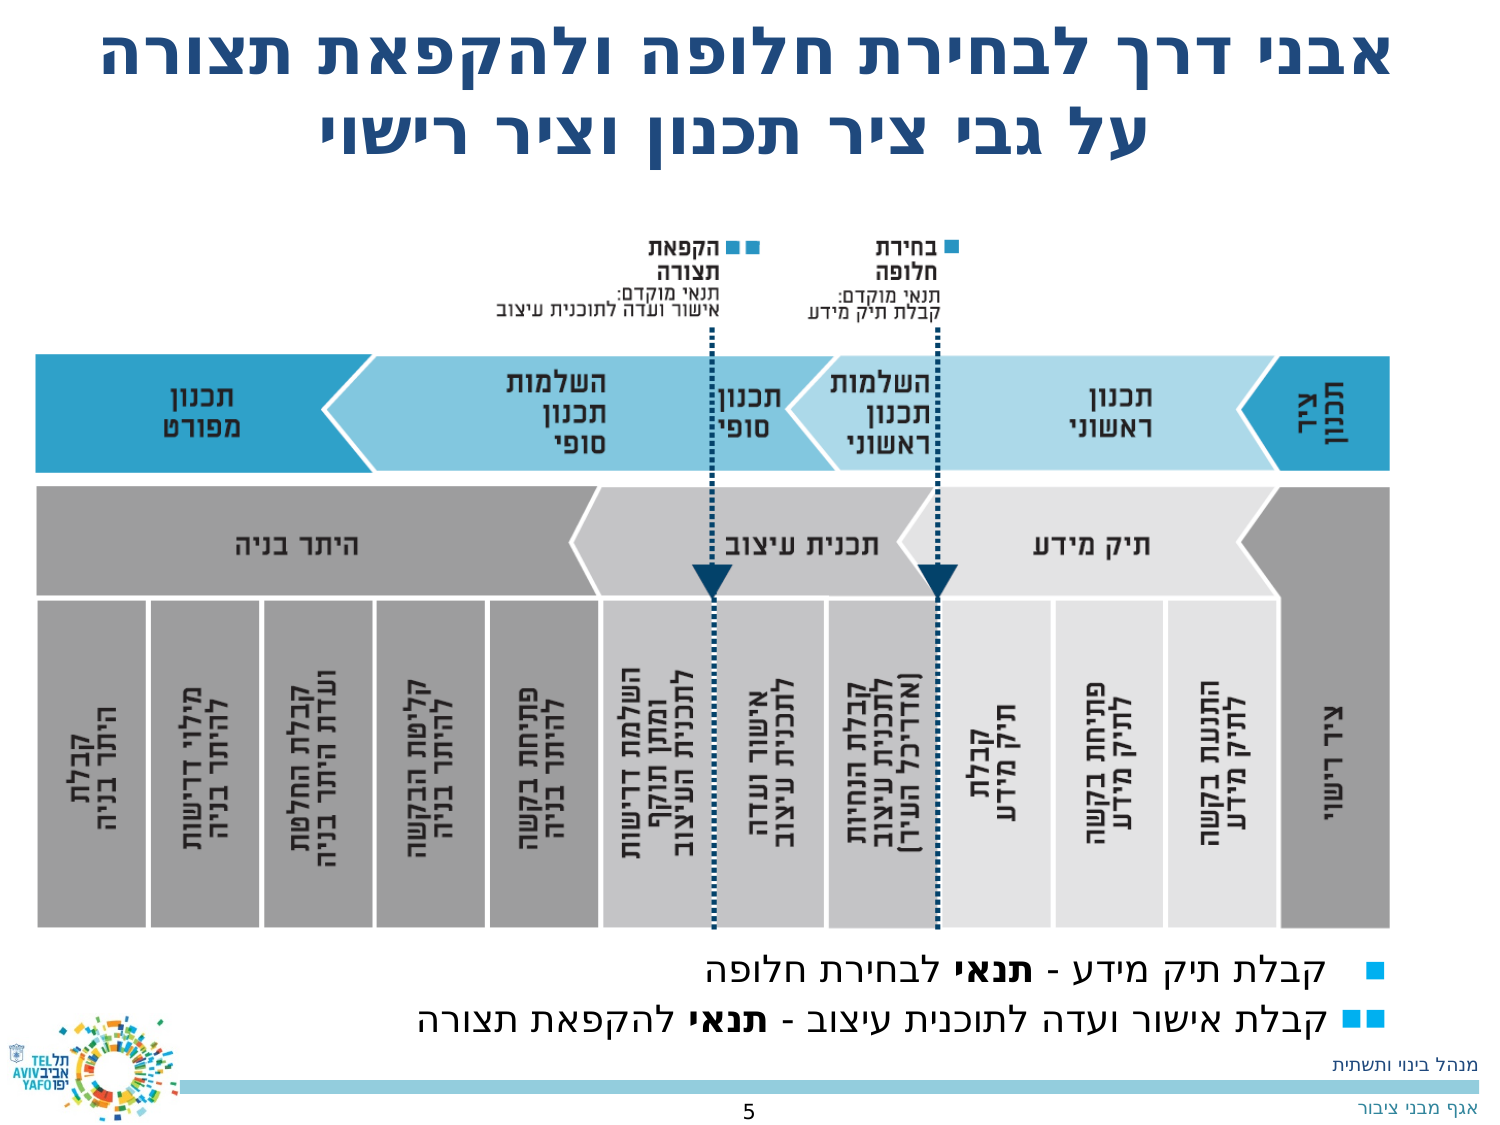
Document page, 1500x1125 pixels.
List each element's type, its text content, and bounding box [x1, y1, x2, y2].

text_box [1341, 1008, 1362, 1030]
text_box אבני דרך לבחירת חלופה ולהקפאת תצורה על גבי ציר תכנון וציר רישוי [0, 0, 1495, 175]
text_box קבלת תיק מידע - תנאי לבחירת חלופה [581, 948, 1343, 987]
picture [7, 1013, 180, 1123]
text_box [1364, 1008, 1386, 1030]
text_box קבלת אישור ועדה לתוכנית עיצוב - תנאי להקפאת תצורה [370, 987, 1345, 1047]
text_box [1364, 960, 1386, 982]
picture [18, 232, 1425, 940]
